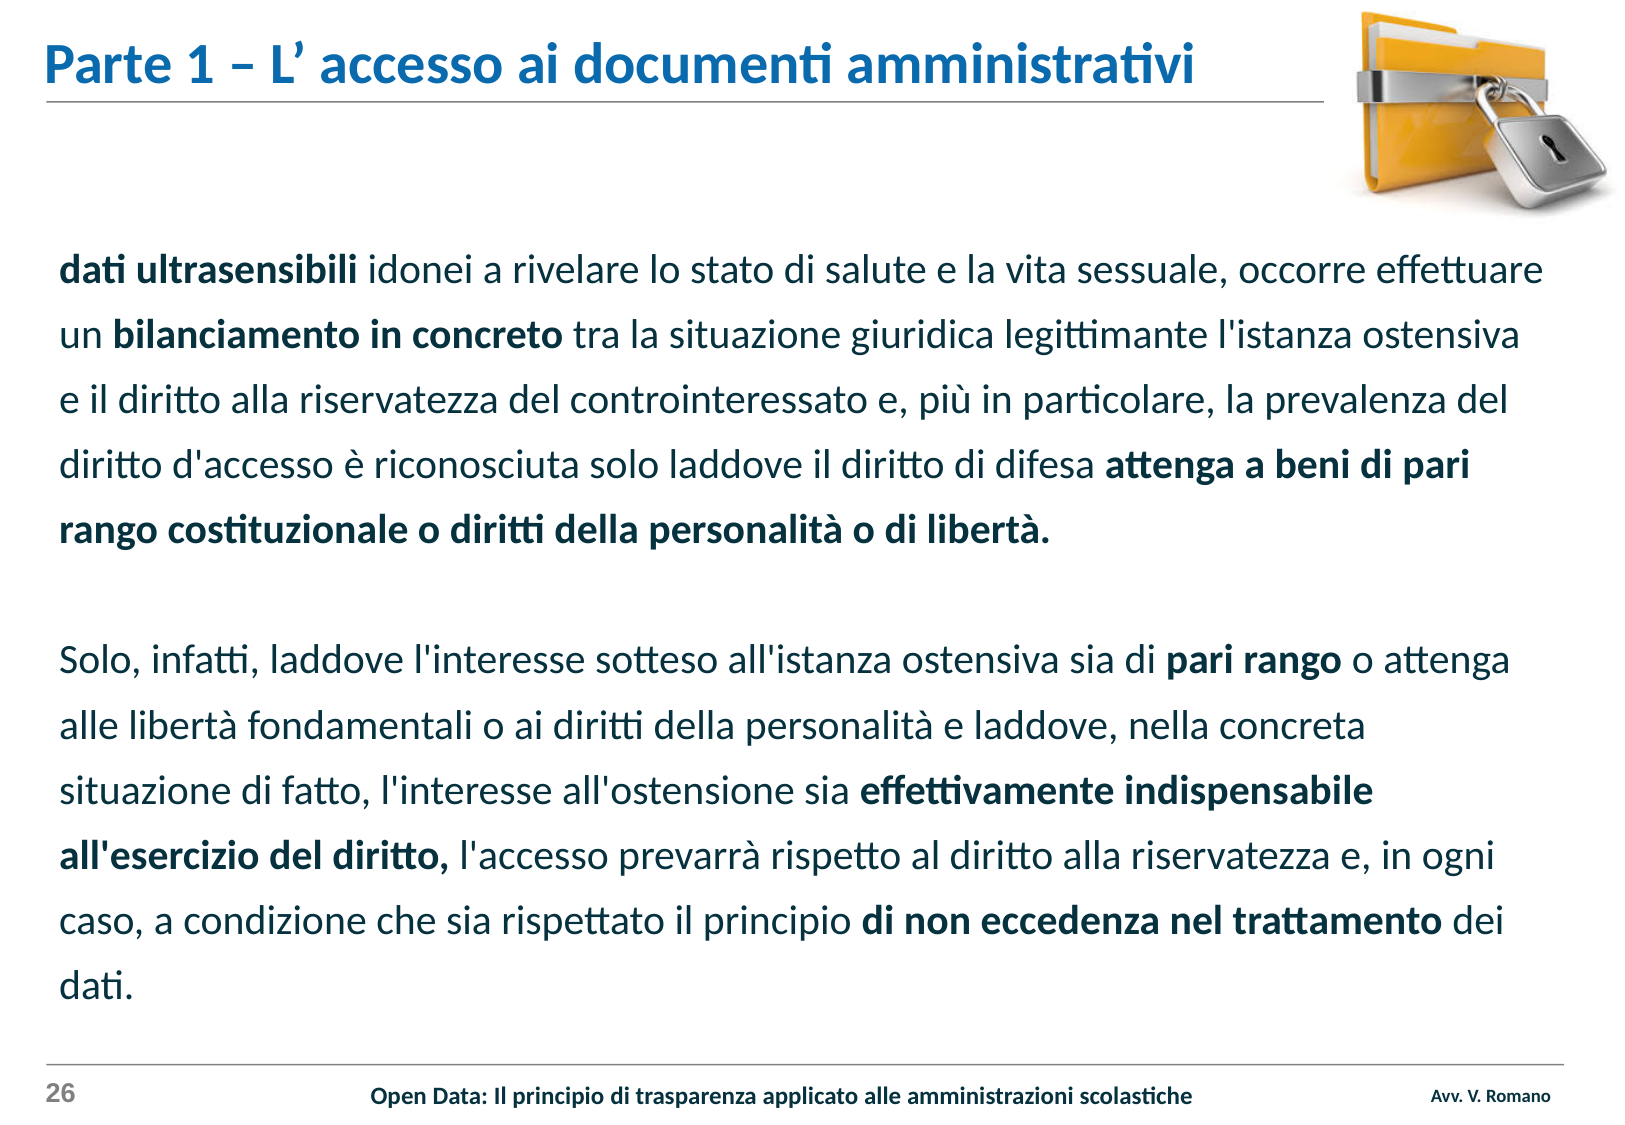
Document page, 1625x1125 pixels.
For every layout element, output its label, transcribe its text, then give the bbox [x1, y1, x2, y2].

text_box dati ultrasensibili idonei a rivelare lo stato di salute e la vita sessuale, occorre effettuare un bilanciamento in concreto tra la situazione giuridica legittimante l'istanza ostensiva e il diritto alla riservatezza del controinteressato e, più in particolare, la prevalenza del diritto d'accesso è riconosciuta solo laddove il diritto di difesa attenga a beni di pari rango costituzionale o diritti della personalità o di libertà. Solo, infatti, laddove l'interesse sotteso all'istanza ostensiva sia di pari rango o attenga alle libertà fondamentali o ai diritti della personalità e laddove, nella concreta situazione di fatto, l'interesse all'ostensione sia effettivamente indispensabile all'esercizio del diritto, l'accesso prevarrà rispetto al diritto alla riservatezza e, in ogni caso, a condizione che sia rispettato il principio di non eccedenza nel trattamento dei dati. [44, 219, 1561, 1029]
picture [1323, 2, 1624, 228]
text_box Parte 1 – L’ accesso ai documenti amministrativi [44, 24, 1318, 91]
